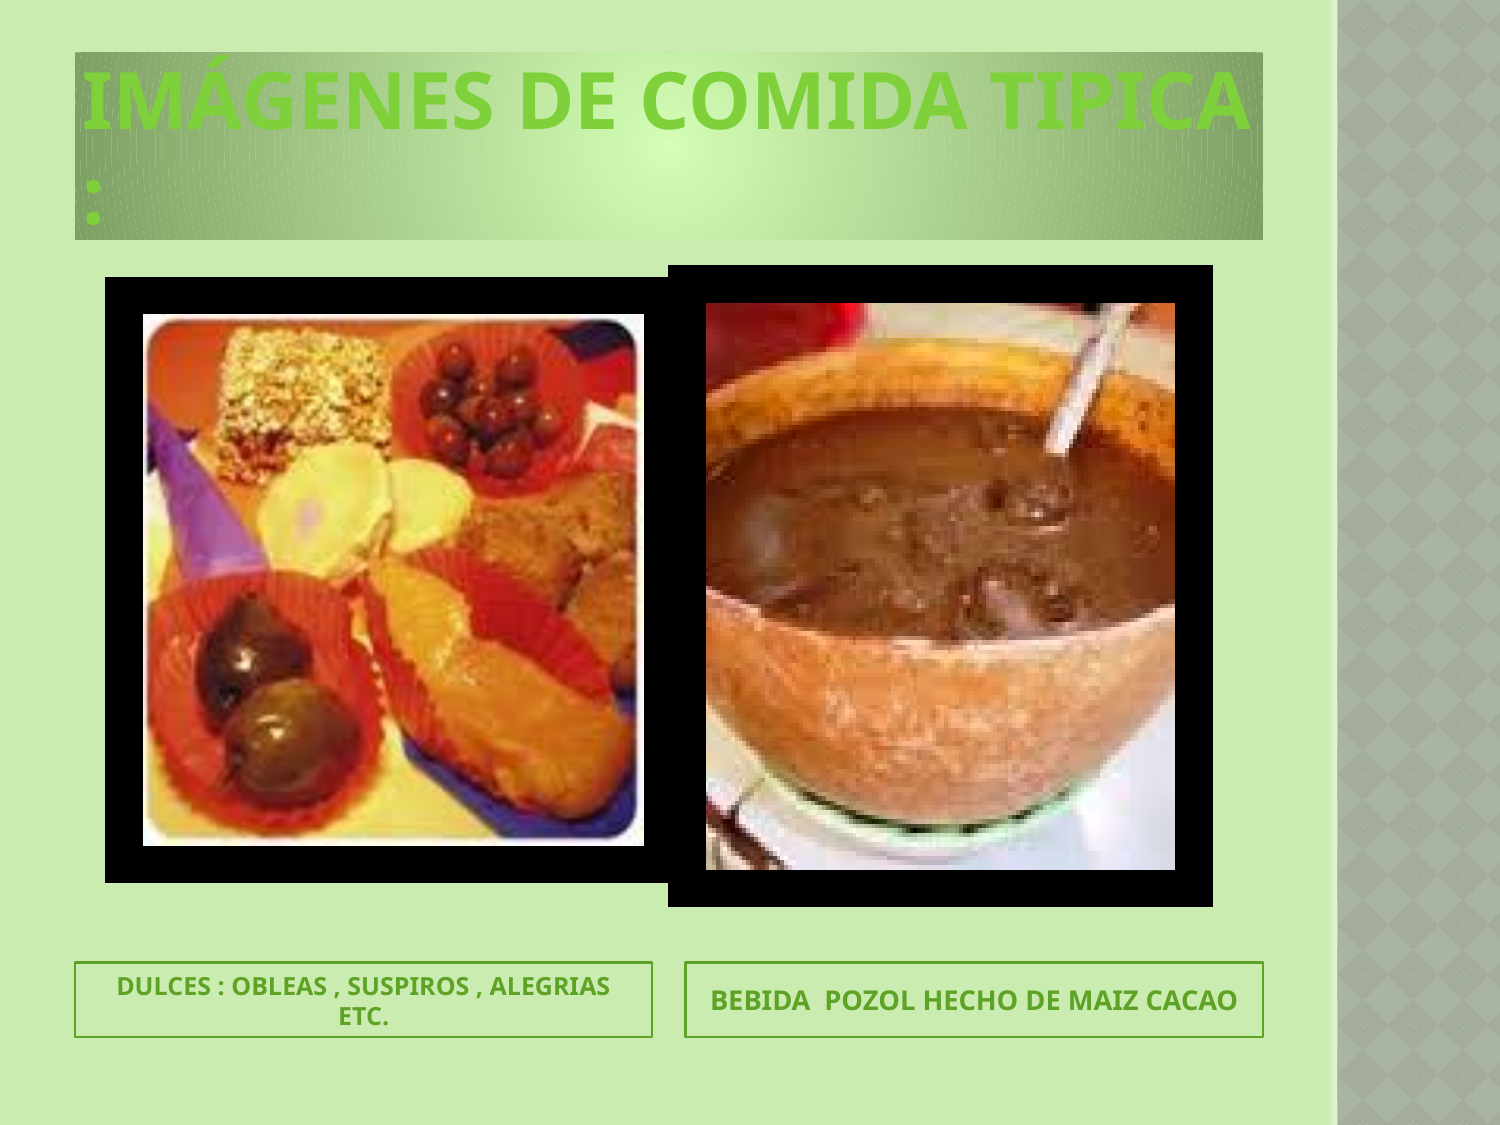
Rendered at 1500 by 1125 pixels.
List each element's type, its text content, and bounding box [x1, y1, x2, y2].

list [705, 302, 1176, 871]
title IMÁGENES DE COMIDA TIPICA : [75, 52, 1263, 240]
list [142, 313, 645, 847]
list DULCES : OBLEAS , SUSPIROS , ALEGRIAS ETC. [74, 961, 653, 1038]
list BEBIDA POZOL HECHO DE MAIZ CACAO [684, 961, 1264, 1038]
